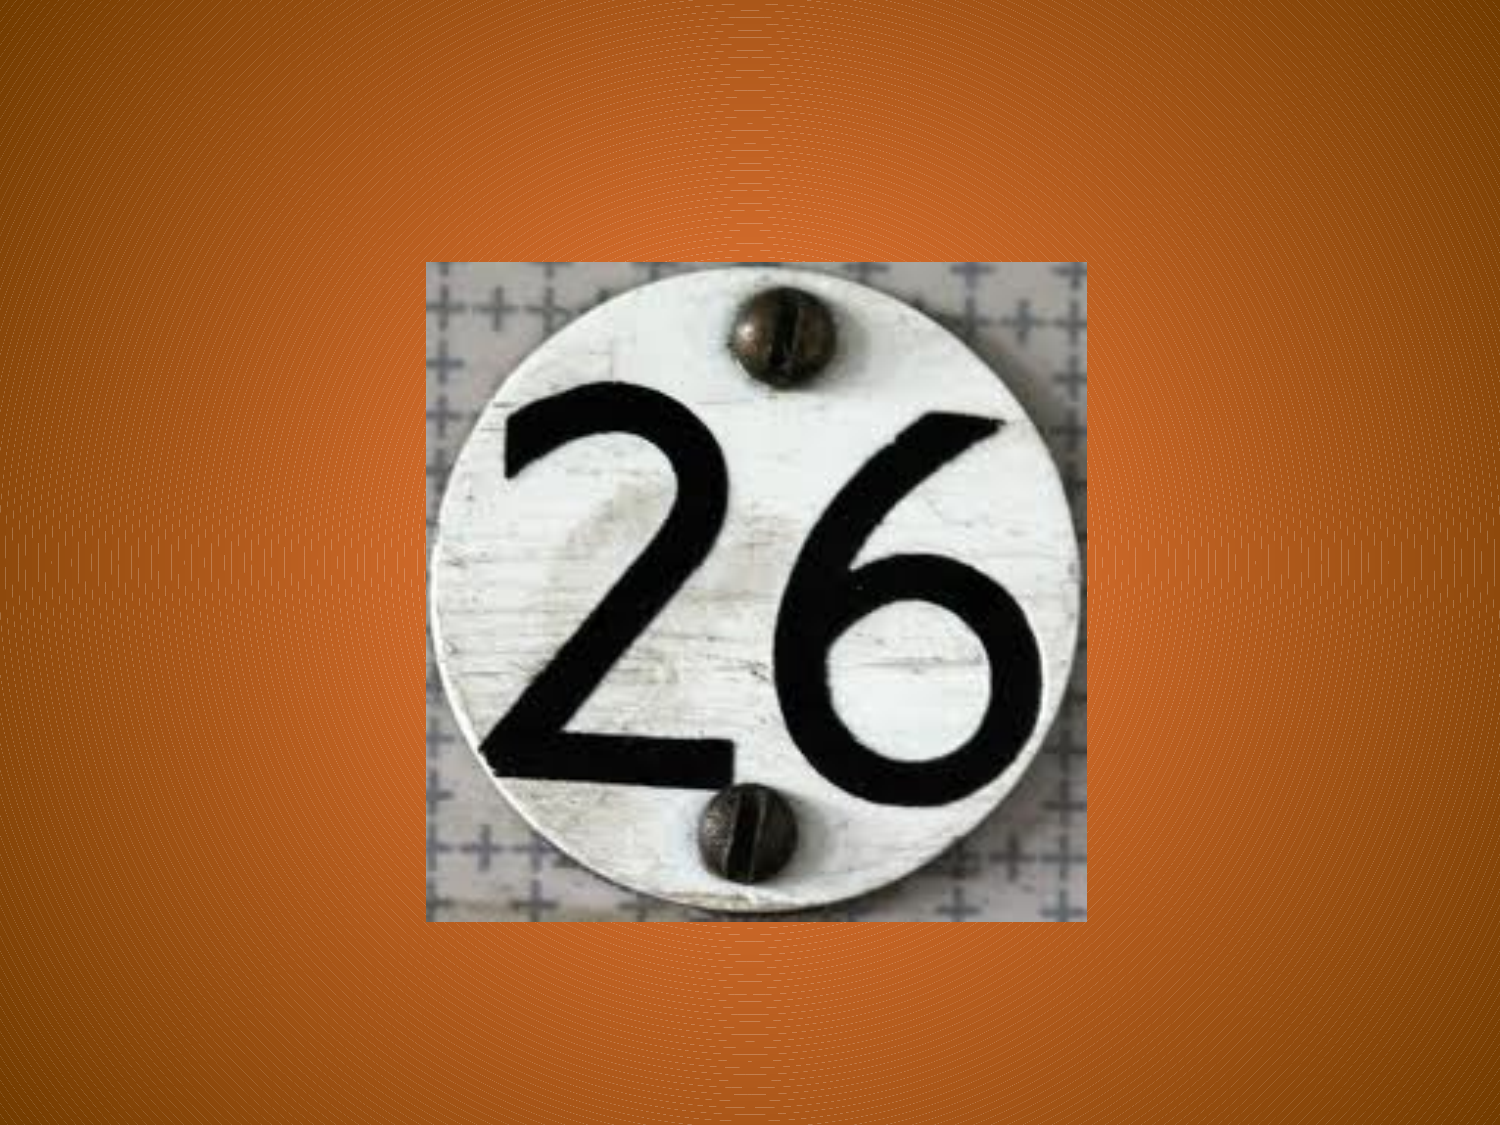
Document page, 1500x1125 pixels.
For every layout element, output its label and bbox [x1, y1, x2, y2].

title [75, 45, 1425, 233]
picture [426, 262, 1087, 923]
